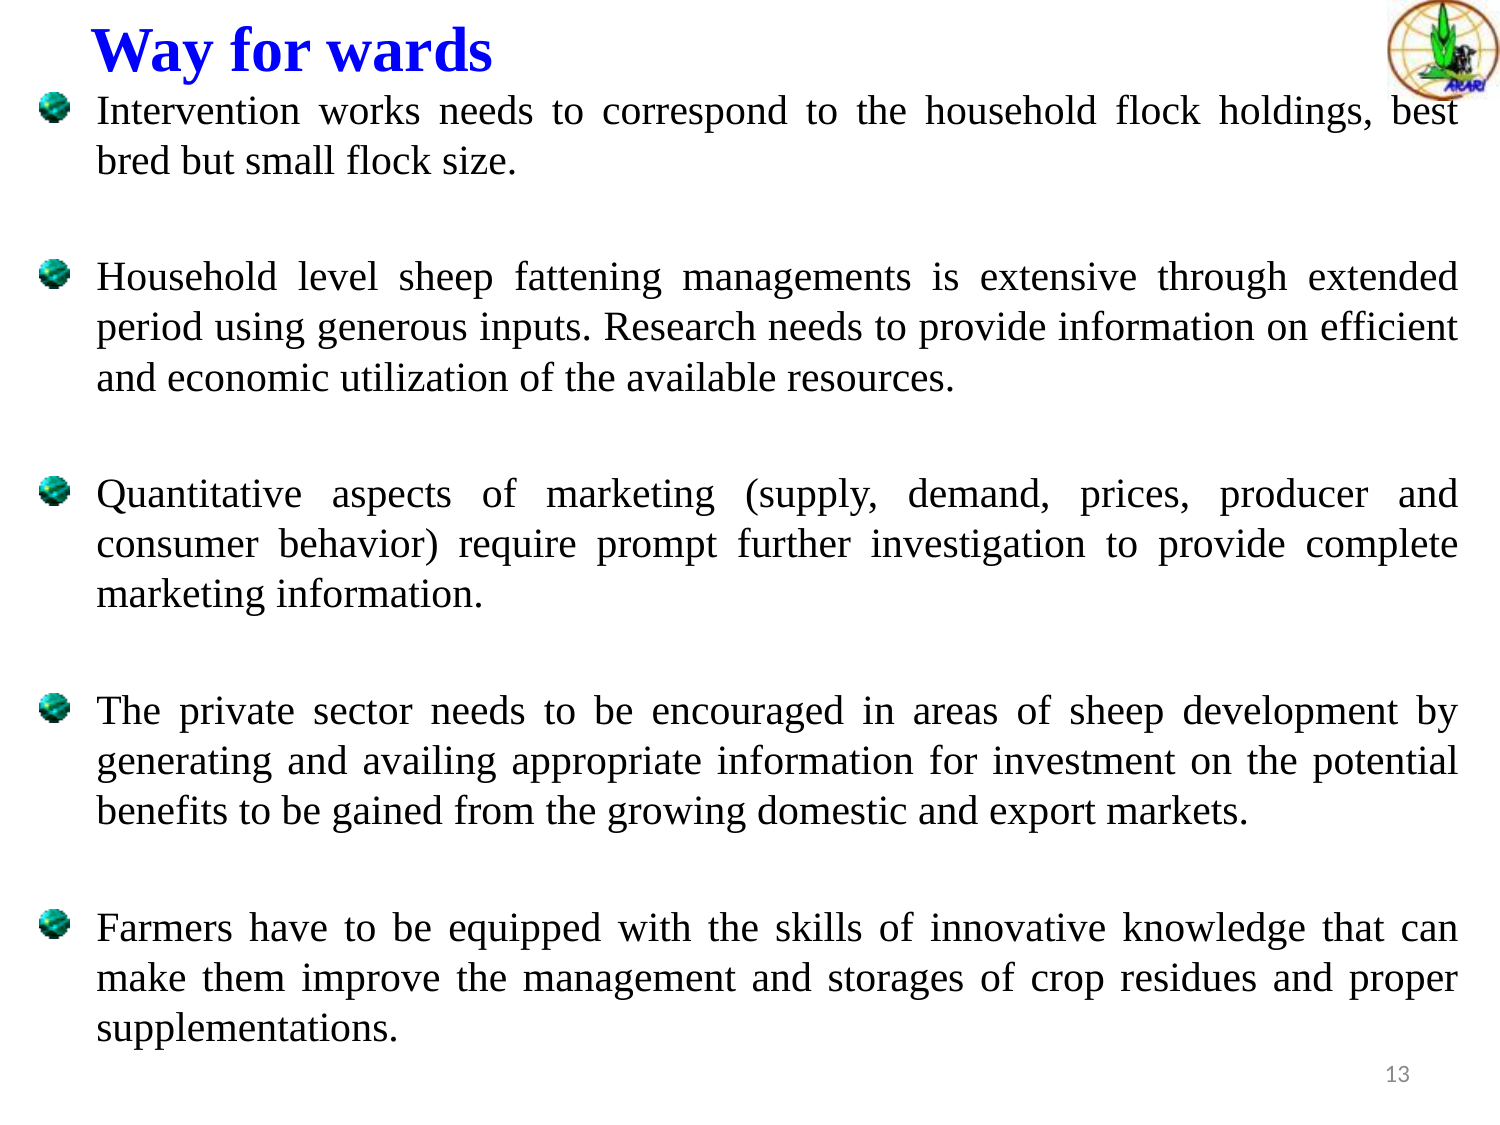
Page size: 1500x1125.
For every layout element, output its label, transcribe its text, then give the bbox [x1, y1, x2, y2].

picture [39, 476, 70, 506]
picture [1387, 0, 1500, 102]
picture [39, 909, 70, 939]
list Intervention works needs to correspond to the household flock holdings, best bred but small flock size. Household level sheep fattening managements is extensive through extended period using generous inputs. Research needs to provide information on efficient and economic utilization of the available resources. Quantitative aspects of marketing (supply, demand, prices, producer and consumer behavior) require prompt further investigation to provide complete marketing information. The private sector needs to be encouraged in areas of sheep development by generating and availing appropriate information for investment on the potential benefits to be gained from the growing domestic and export markets. Farmers have to be equipped with the skills of innovative knowledge that can make them improve the management and storages of crop residues and proper supplementations. [24, 75, 1475, 1100]
title Way for wards [75, 0, 1385, 75]
picture [39, 259, 70, 289]
picture [39, 92, 70, 123]
picture [39, 693, 70, 723]
